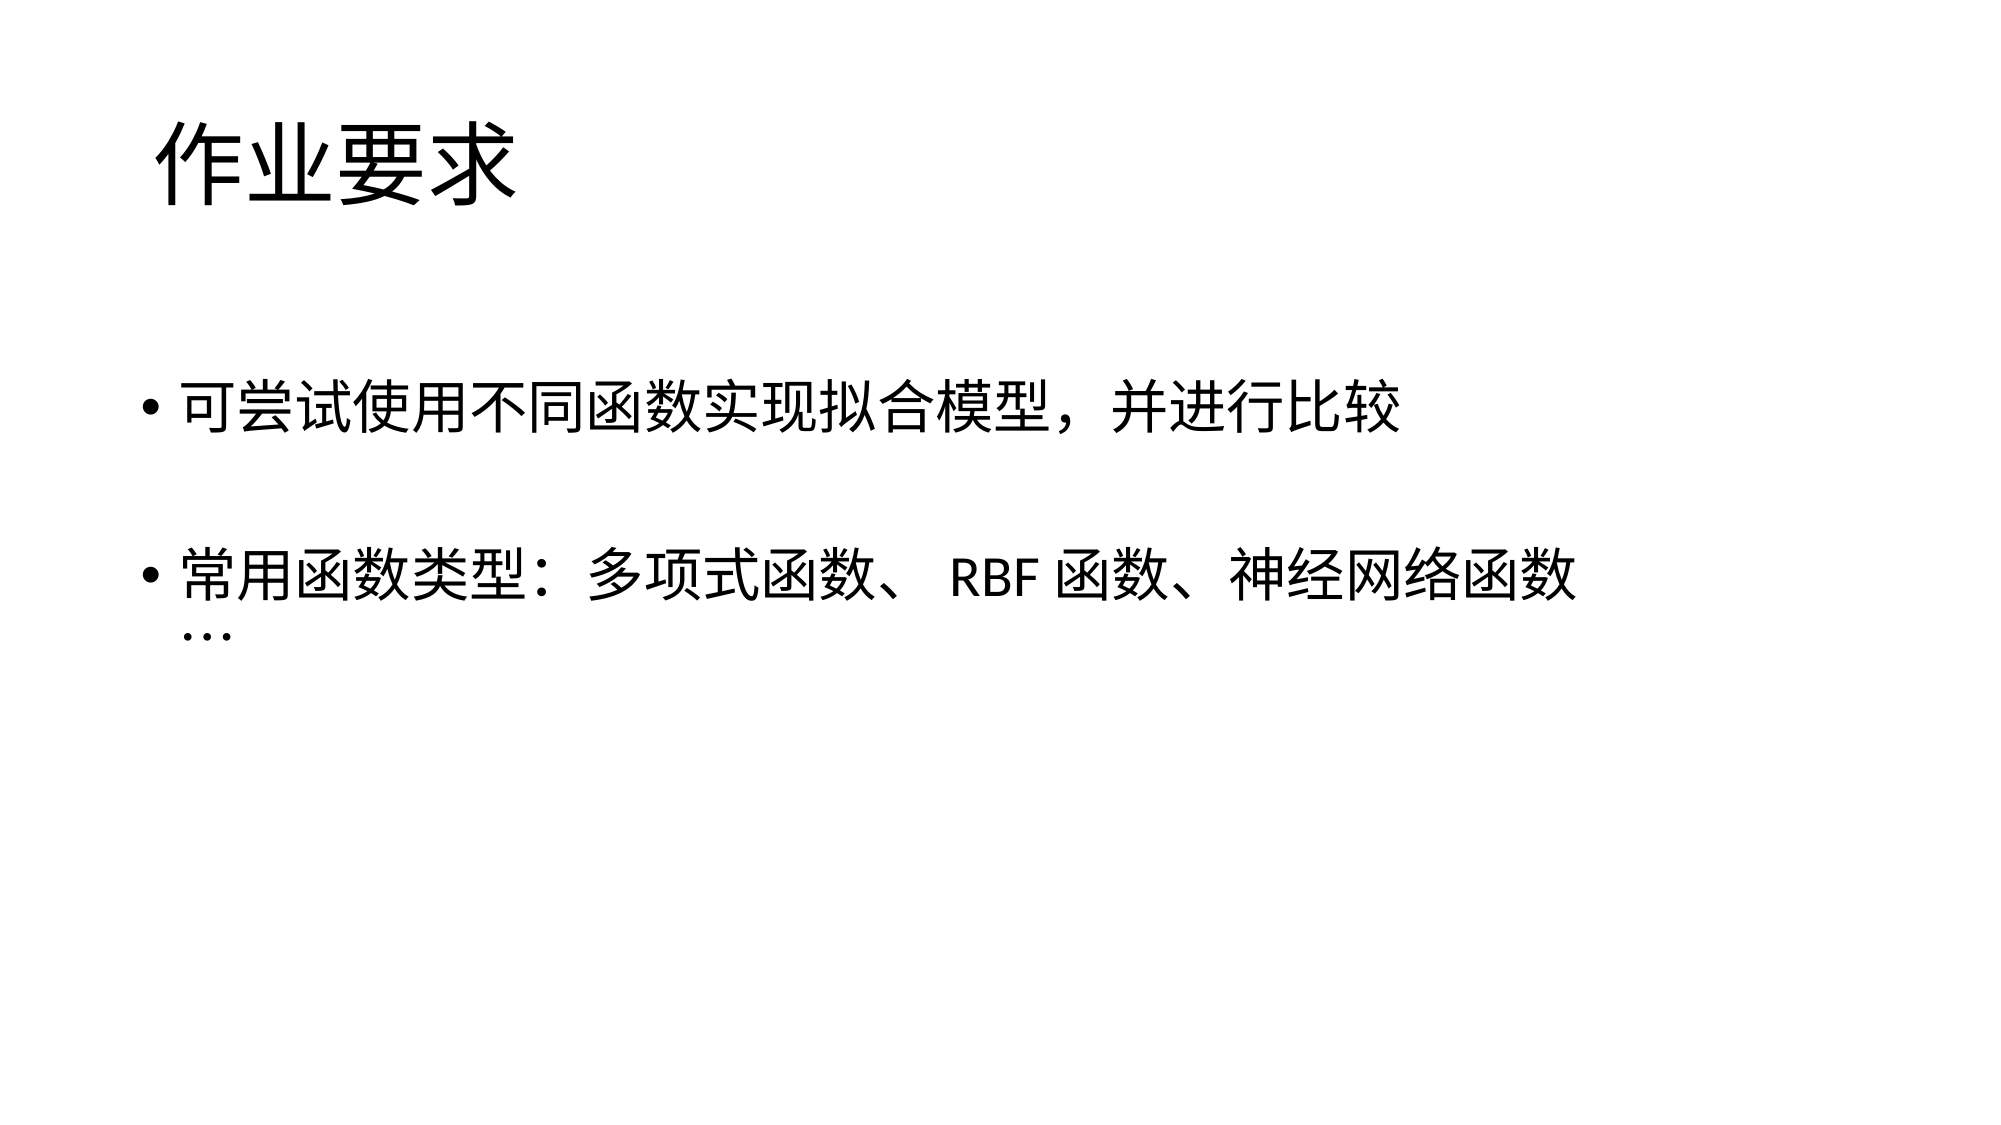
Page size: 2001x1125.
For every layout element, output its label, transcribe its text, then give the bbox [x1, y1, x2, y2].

title 作业要求 [137, 59, 1863, 278]
list 可尝试使用不同函数实现拟合模型，并进行比较 常用函数类型：多项式函数、RBF函数、神经网络函数… [125, 371, 1647, 901]
